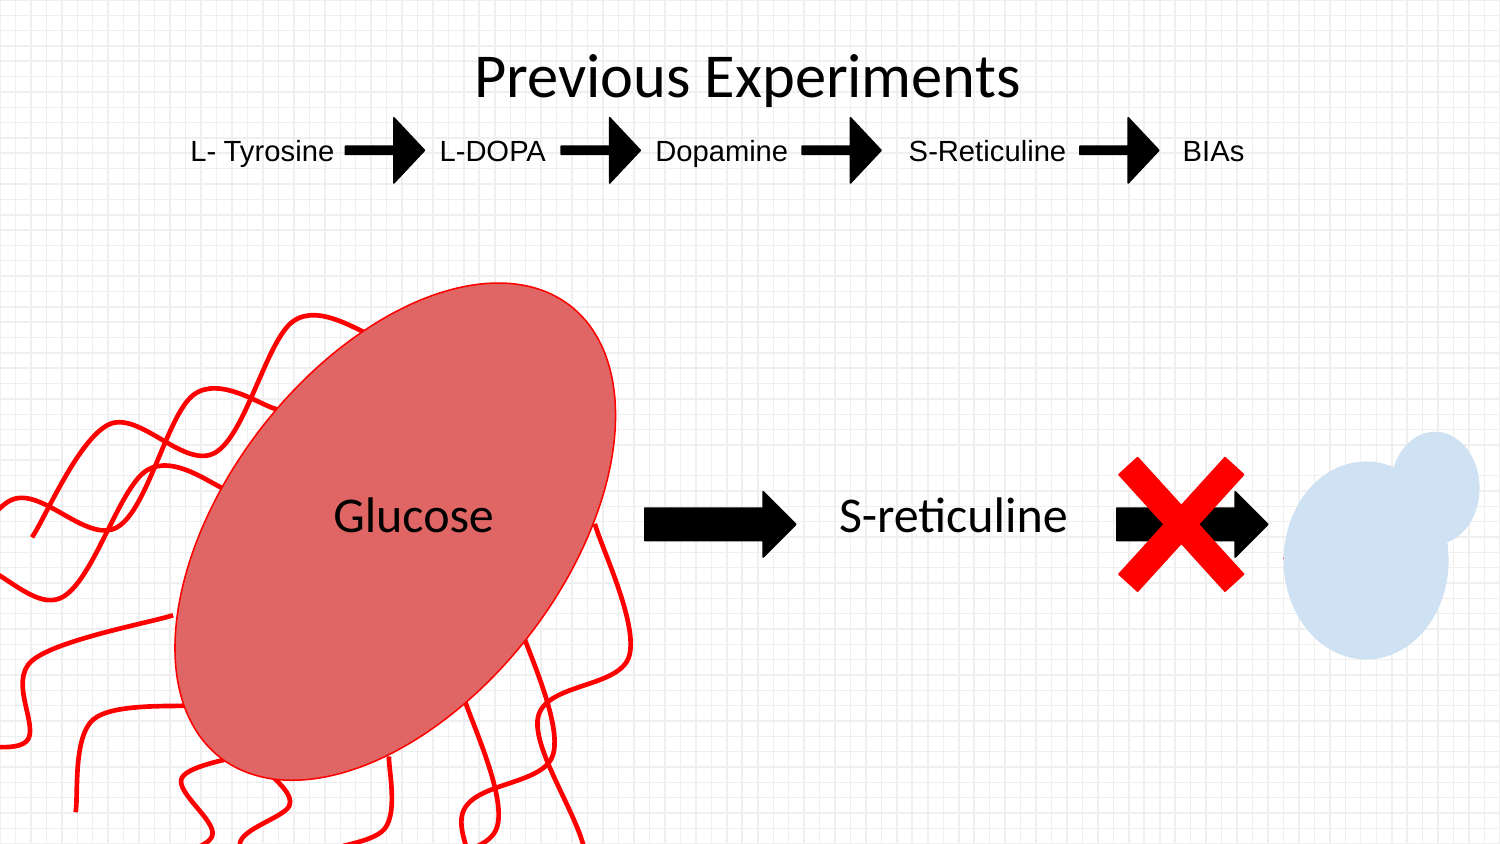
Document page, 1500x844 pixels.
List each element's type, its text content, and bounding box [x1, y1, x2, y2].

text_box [0, 199, 714, 844]
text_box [175, 117, 1370, 204]
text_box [1283, 431, 1480, 660]
text_box [718, 491, 796, 558]
text_box [1116, 508, 1163, 541]
text_box S-reticuline [824, 467, 1153, 607]
text_box Previous Experiments [459, 20, 1196, 116]
text_box [1118, 457, 1244, 592]
text_box [1199, 491, 1268, 558]
